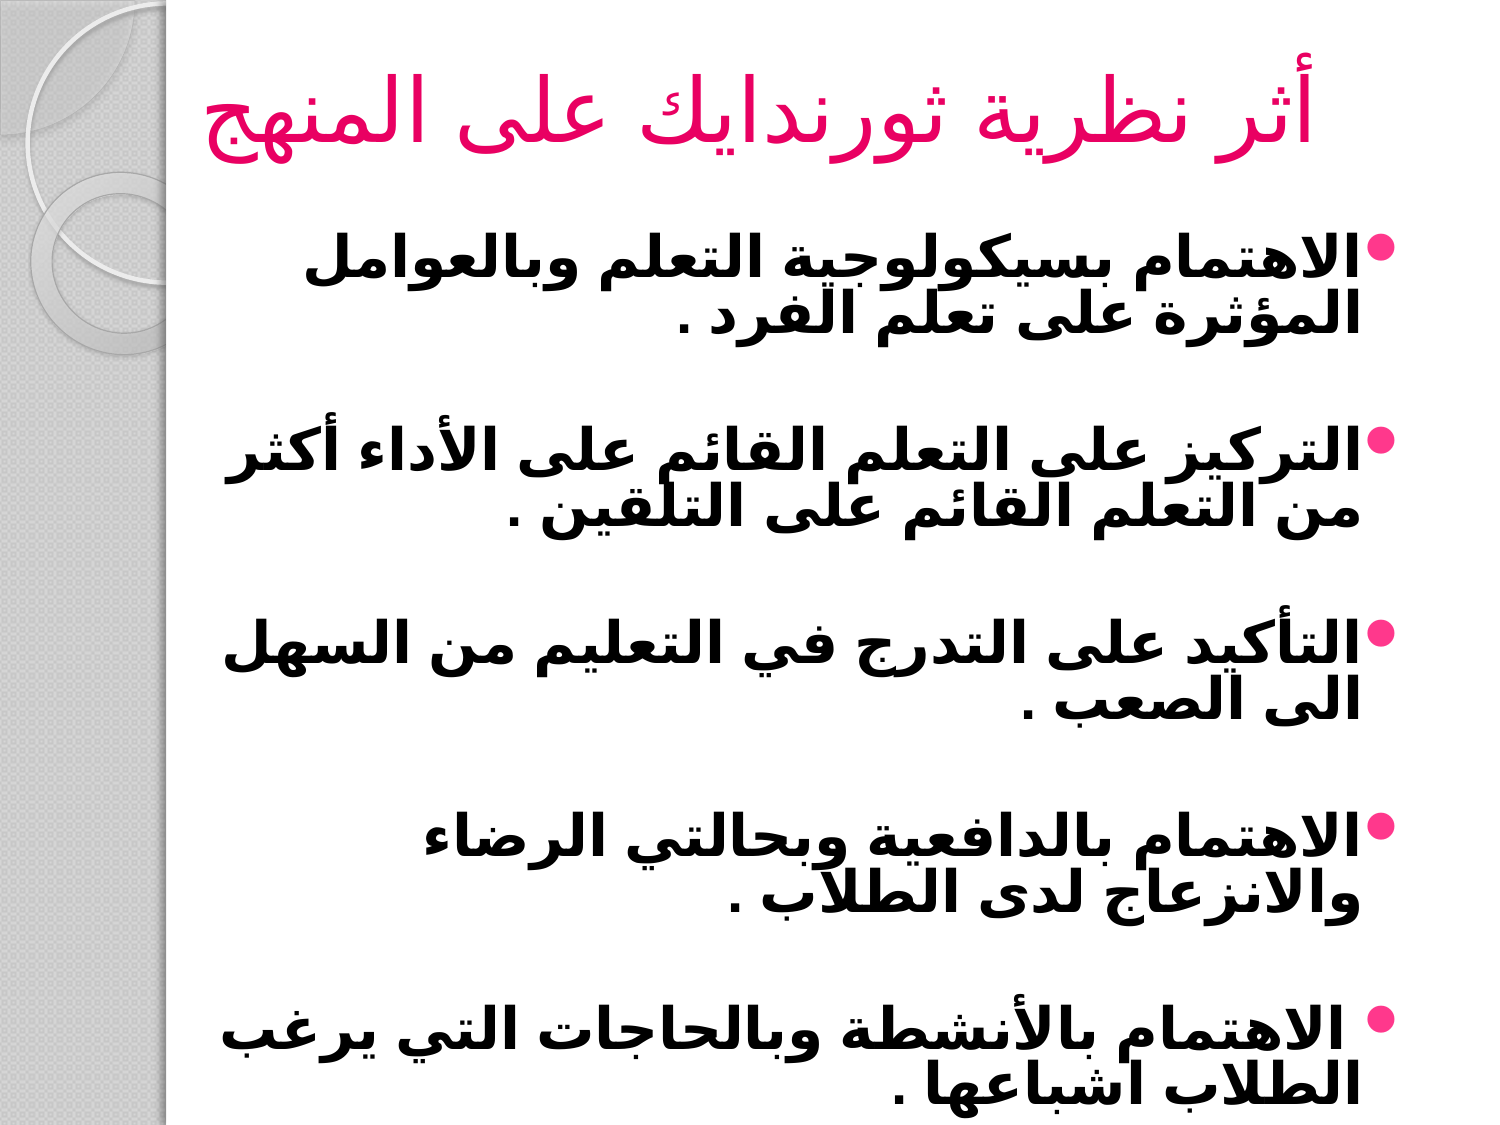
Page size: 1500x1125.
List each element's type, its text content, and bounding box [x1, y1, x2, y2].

list الاهتمام بسيكولوجية التعلم وبالعوامل المؤثرة على تعلم الفرد . التركيز على التعلم القائم على الأداء أكثر من التعلم القائم على التلقين . التأكيد على التدرج في التعليم من السهل الى الصعب . الاهتمام بالدافعية وبحالتي الرضاء والانزعاج لدى الطلاب . الاهتمام بالأنشطة وبالحاجات التي يرغب الطلاب اشباعها . [162, 224, 1439, 1075]
title أثر نظرية ثورندايك على المنهج [49, 37, 1446, 175]
